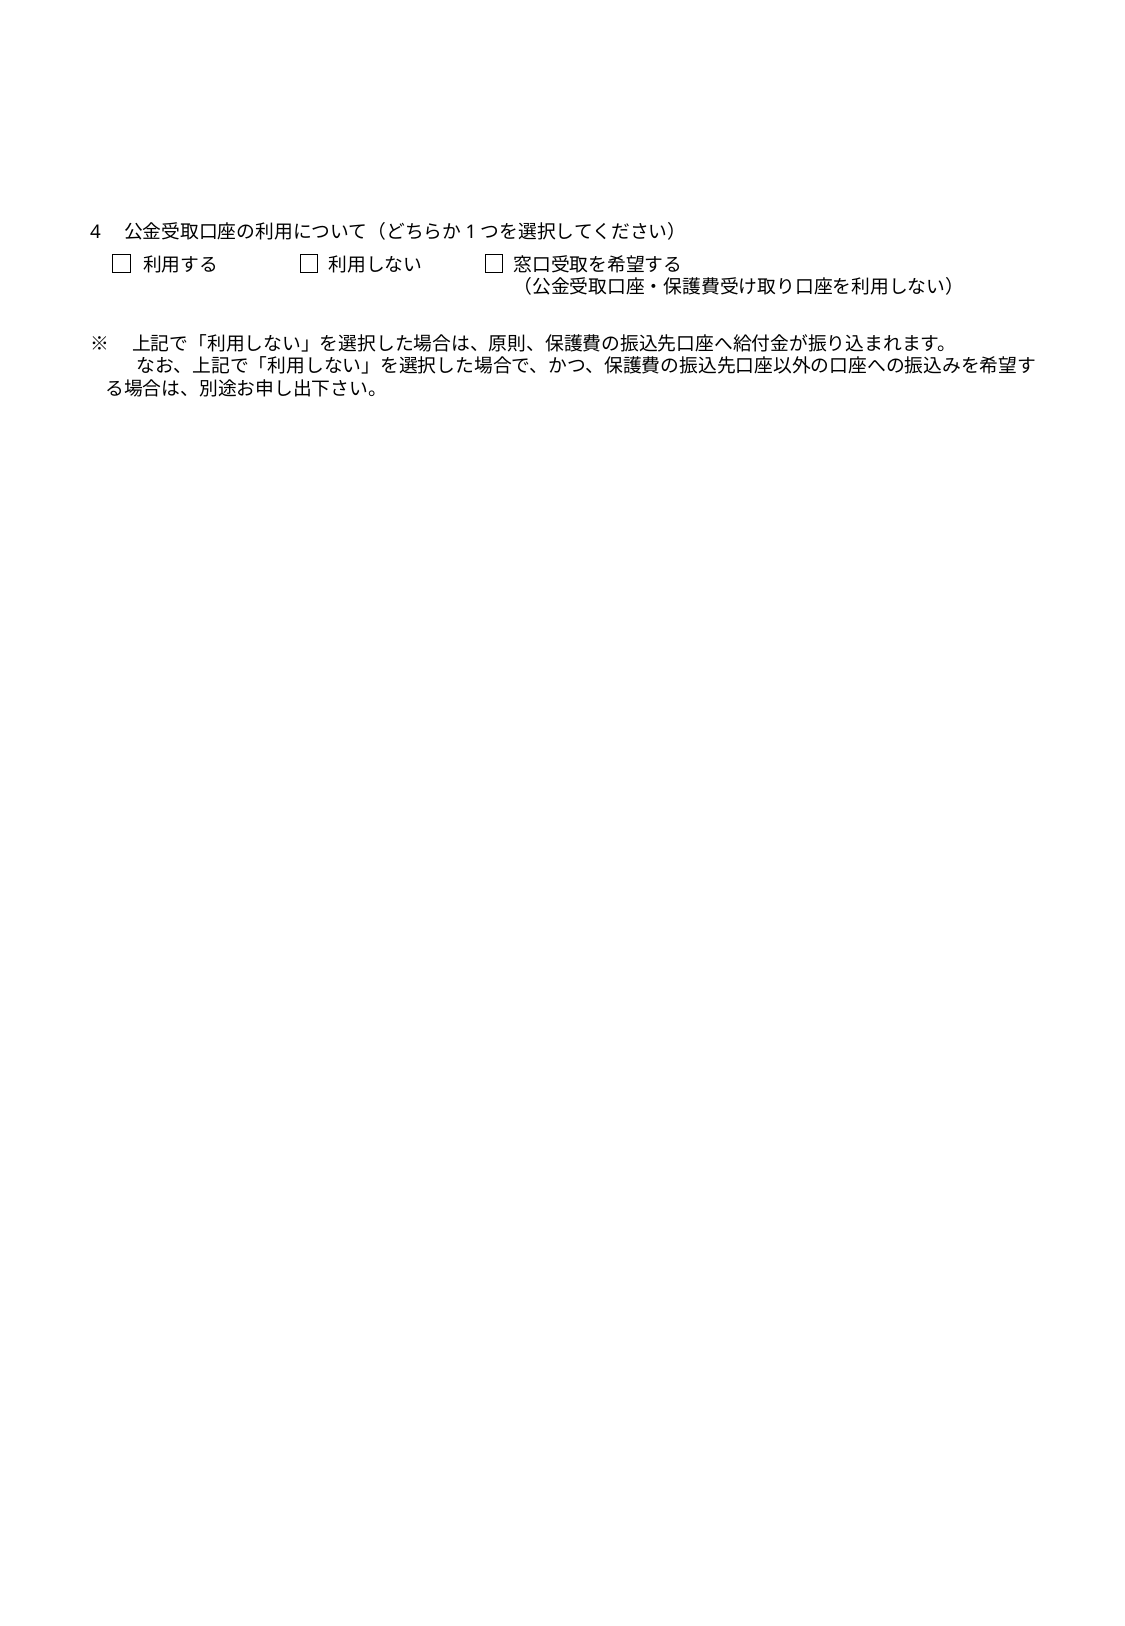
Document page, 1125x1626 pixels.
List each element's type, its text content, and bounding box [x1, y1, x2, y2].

text_box [299, 254, 319, 273]
text_box 窓口受取を希望する （公金受取口座・保護費受け取り口座を利用しない） [513, 252, 1035, 298]
text_box ※ 上記で「利用しない」を選択した場合は、原則、保護費の振込先口座へ給付金が振り込まれます。 なお、上記で「利用しない」を選択した場合で、かつ、保護費の振込先口座以外の口座への振込みを希望する場合は、別途お申し出下さい。 [90, 331, 1035, 399]
text_box 利用する [143, 252, 227, 275]
text_box [484, 254, 504, 273]
text_box 4 公金受取口座の利用について（どちらか1つを選択してください） [90, 219, 1035, 242]
text_box 利用しない [328, 252, 427, 275]
text_box [112, 254, 131, 273]
